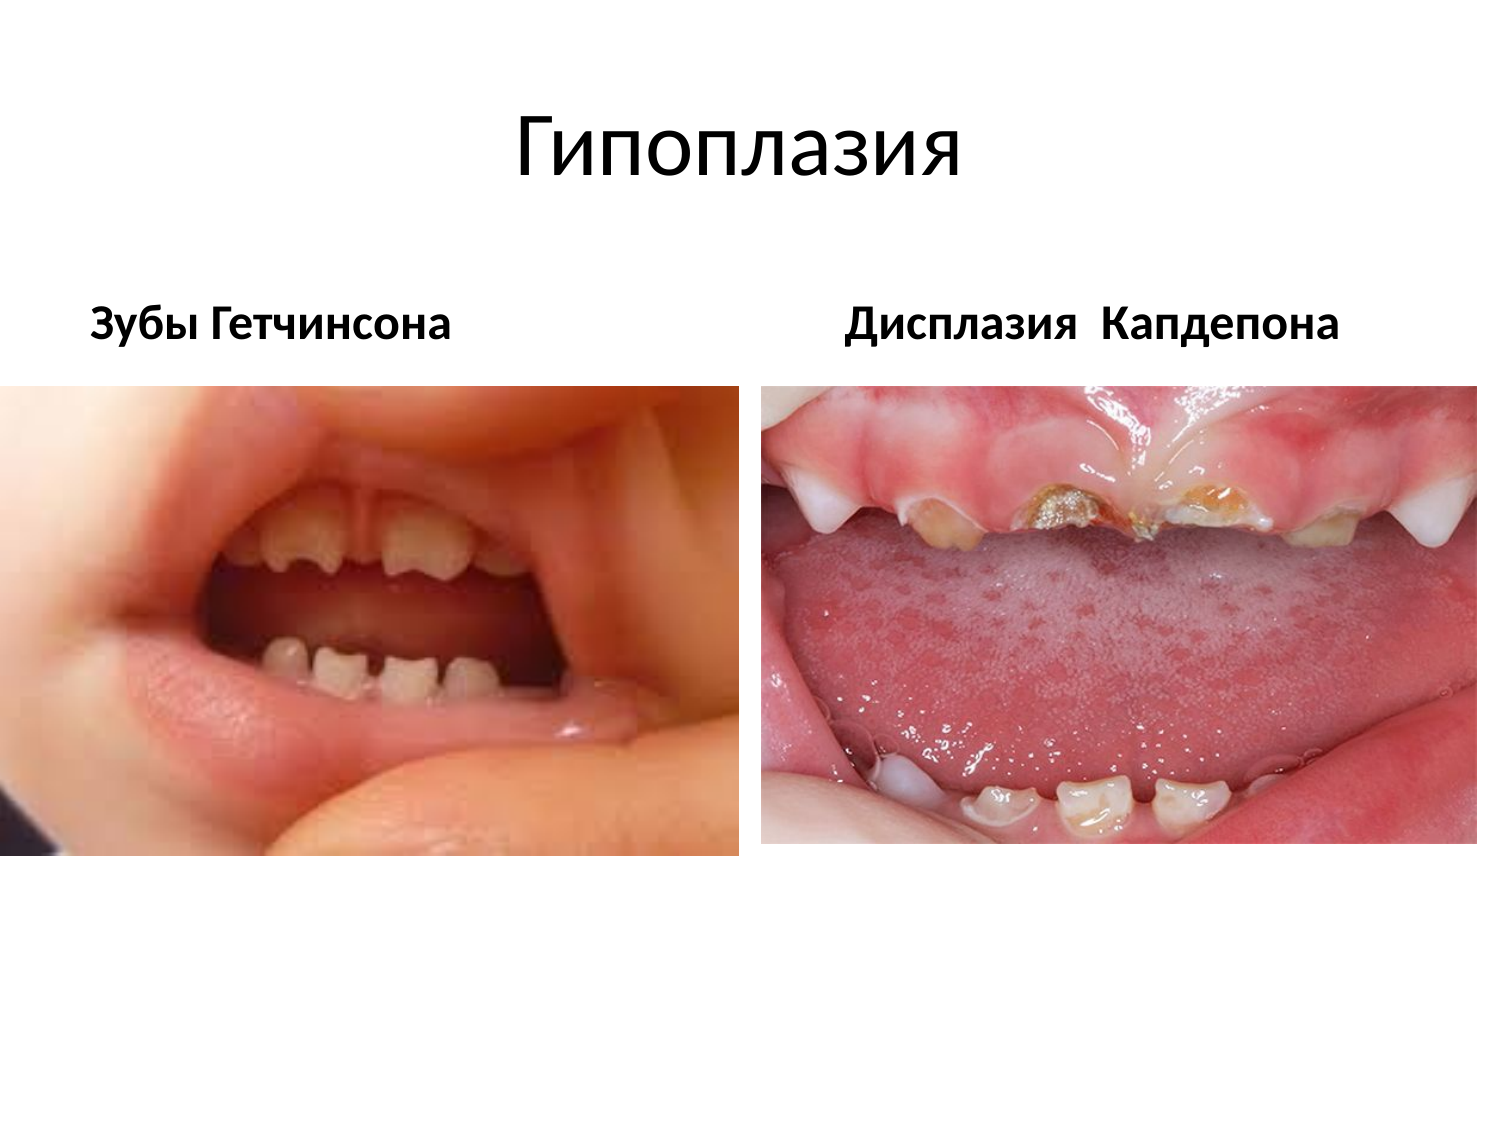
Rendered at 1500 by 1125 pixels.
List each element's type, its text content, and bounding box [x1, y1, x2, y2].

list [761, 386, 1477, 844]
list Зубы Гетчинсона [74, 251, 738, 357]
title Гипоплазия [74, 44, 1426, 233]
list Дисплазия Капдепона [761, 251, 1426, 357]
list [0, 386, 739, 856]
